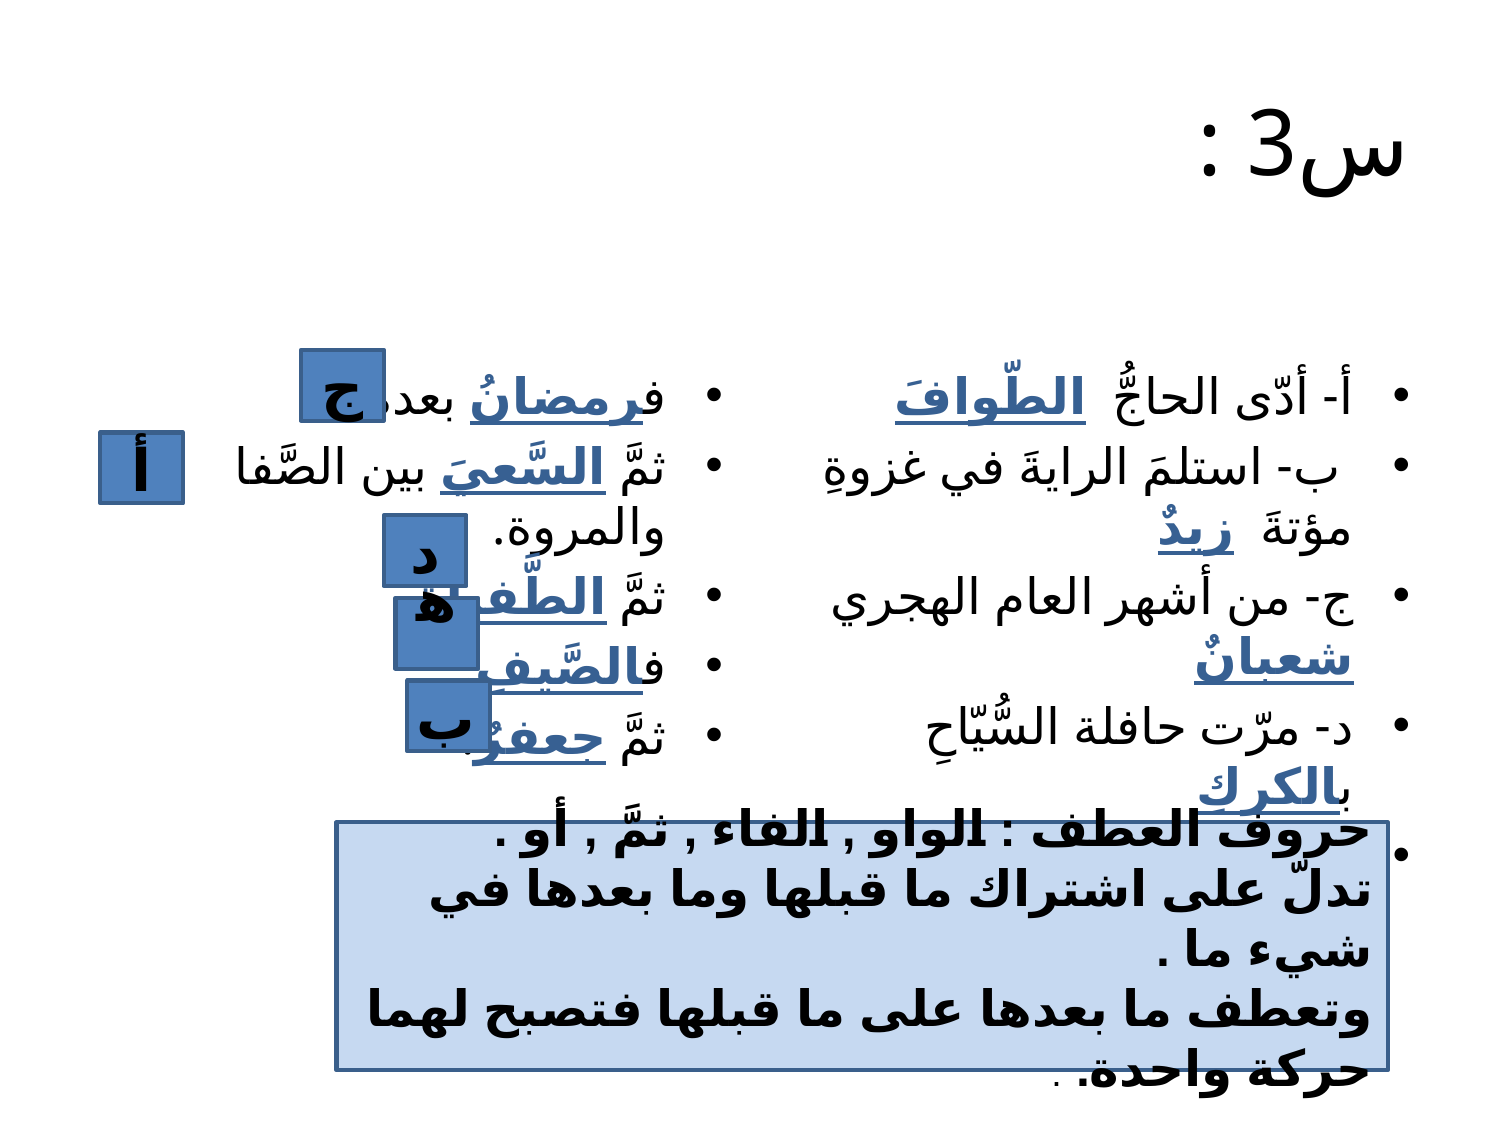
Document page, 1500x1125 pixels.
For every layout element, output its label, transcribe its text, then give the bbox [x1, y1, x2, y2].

text_box ب [405, 678, 492, 753]
text_box د [382, 513, 468, 588]
list فرمضانُ بعده. ثمَّ السَّعيَ بين الصَّفا والمروة. ثمَّ الطَّفيلةِ. فالصَّيفِ. ثمَّ جعفرٌ. [75, 356, 738, 1005]
title س3 : [75, 45, 1425, 233]
text_box هـ [393, 596, 480, 671]
text_box ج [299, 348, 386, 423]
list أ- أدّى الحاجُّ الطّوافَ ب- استلمَ الرايةَ في غزوةِ مؤتةَ زيدٌ ج- من أشهر العام الهجري شعبانٌ د- مرّت حافلة السُّيّاحِ بالكركِ هـ - يأتي فصلُ الربيعِ [761, 356, 1425, 1005]
text_box حروف العطف : الواو , الفاء , ثمَّ , أو . تدلّ على اشتراك ما قبلها وما بعدها في شيء ما . وتعطف ما بعدها على ما قبلها فتصبح لهما حركة واحدة. . [334, 820, 1390, 1072]
text_box أ [98, 430, 185, 505]
